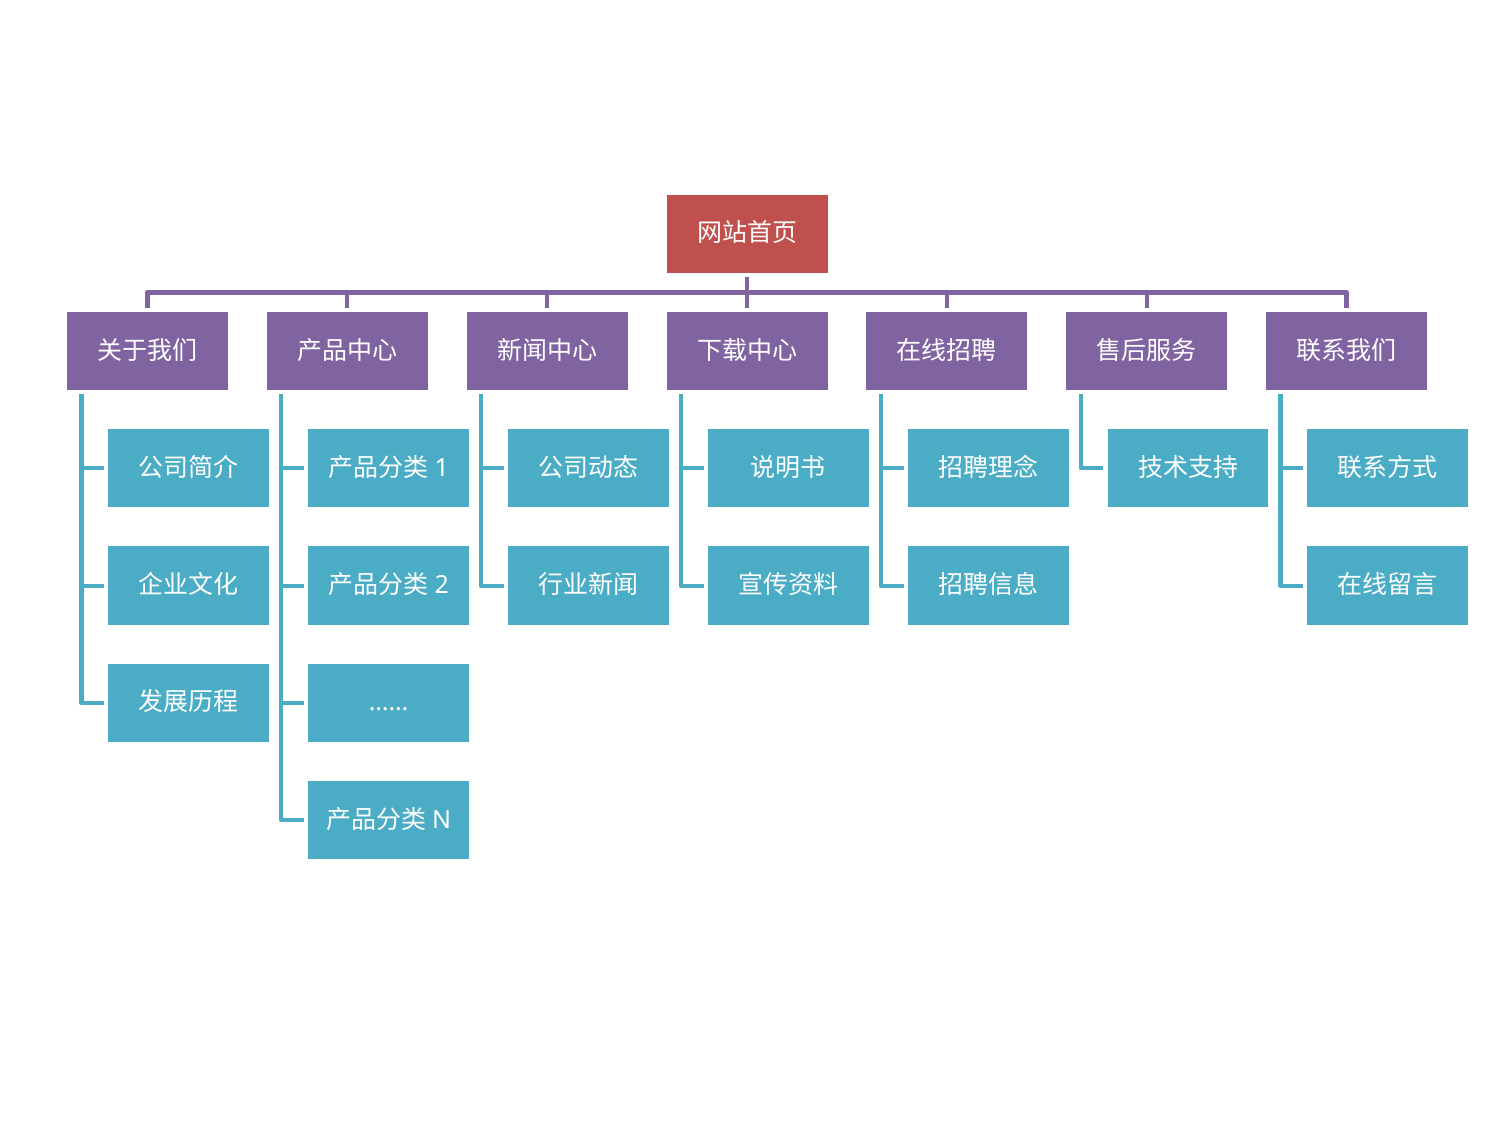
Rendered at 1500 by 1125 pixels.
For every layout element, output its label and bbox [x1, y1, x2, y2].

text_box [64, 136, 1471, 918]
